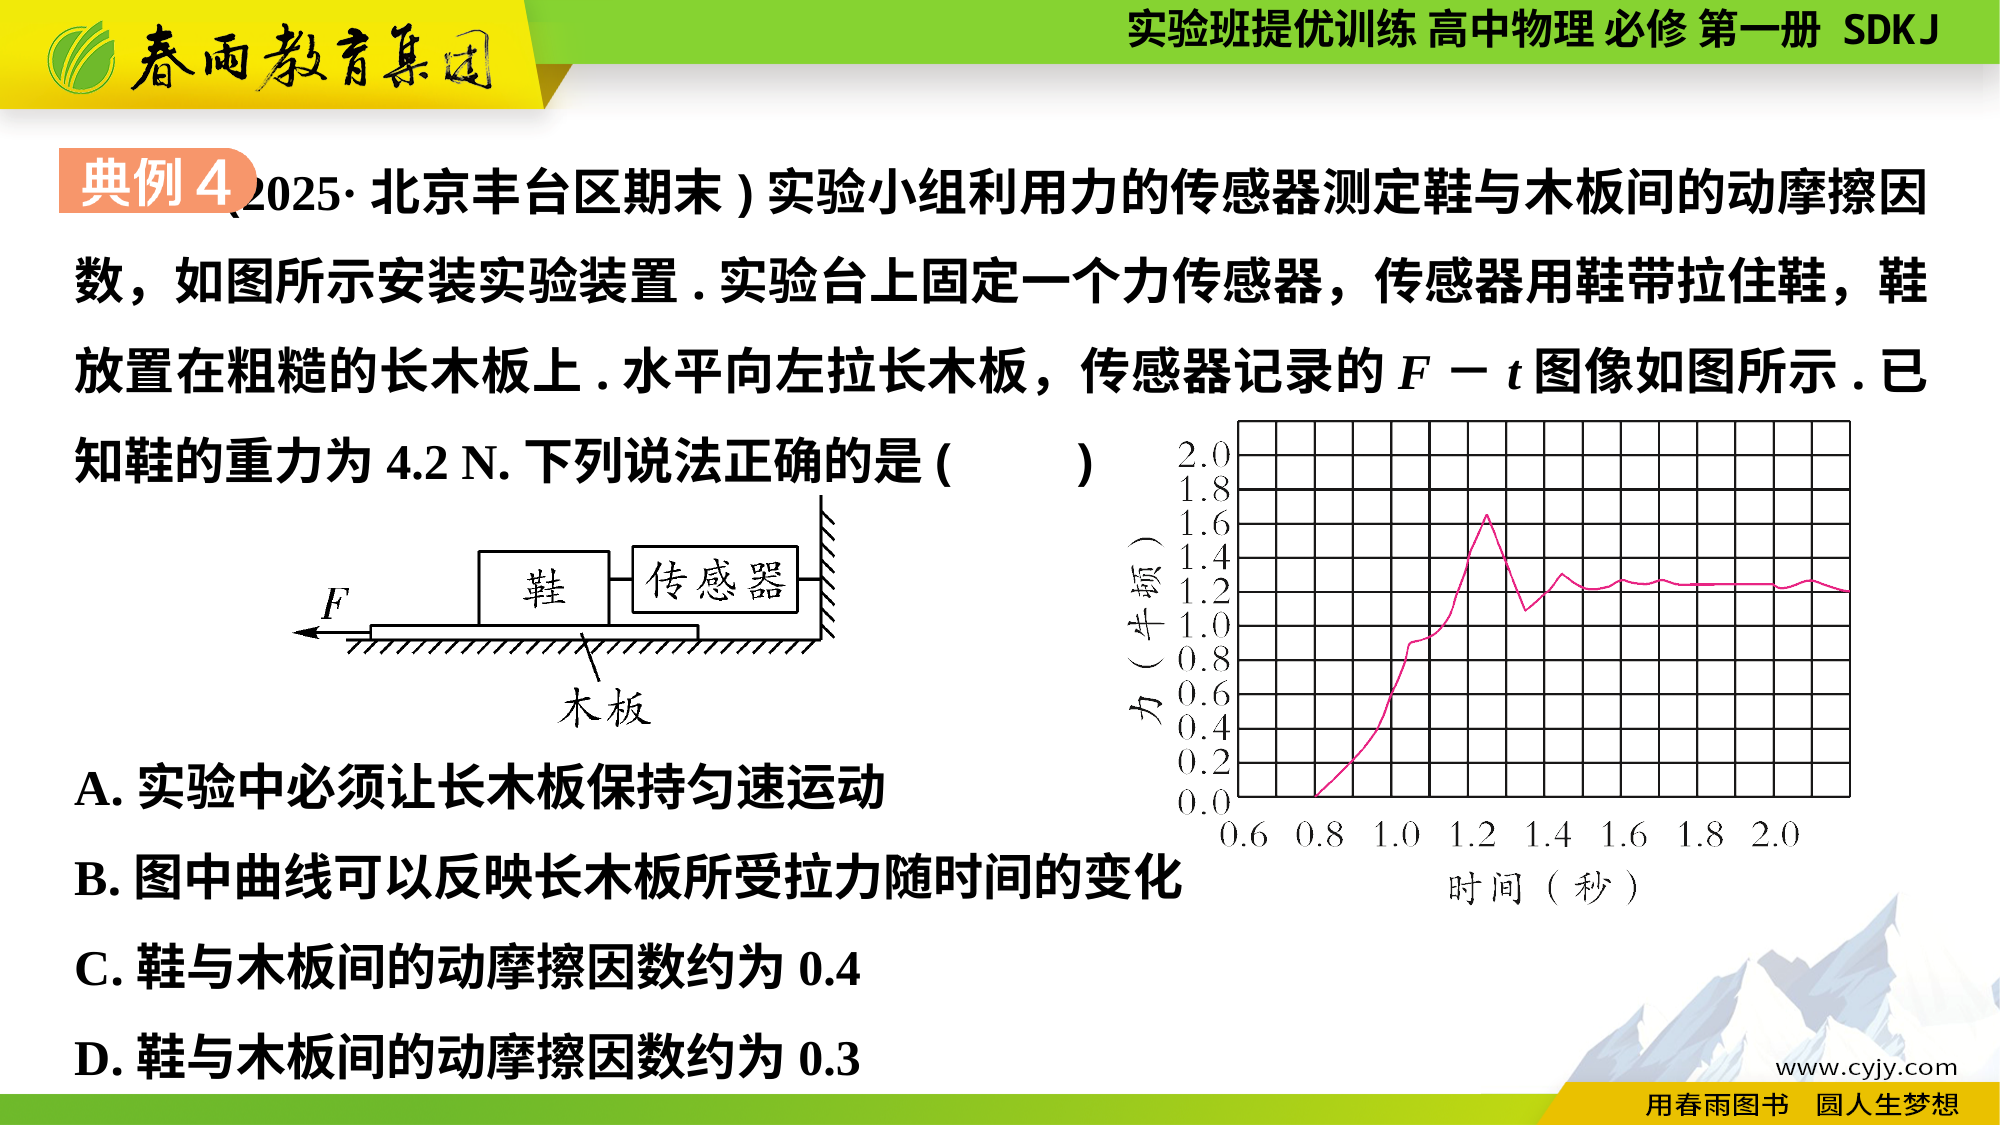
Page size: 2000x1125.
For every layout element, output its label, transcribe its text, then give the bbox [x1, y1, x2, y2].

picture [0, 0, 2000, 1125]
list (2025·北京丰台区期末)实验小组利用力的传感器测定鞋与木板间的动摩擦因数，如图所示安装实验装置.实验台上固定一个力传感器，传感器用鞋带拉住鞋，鞋放置在粗糙的长木板上.水平向左拉长木板，传感器记录的F－t图像如图所示.已知鞋的重力为4.2 N.下列说法正确的是( ) A.实验中必须让长木板保持匀速运动 B.图中曲线可以反映长木板所受拉力随时间的变化 C.鞋与木板间的动摩擦因数约为0.4 D.鞋与木板间的动摩擦因数约为0.3 [59, 122, 1944, 1104]
